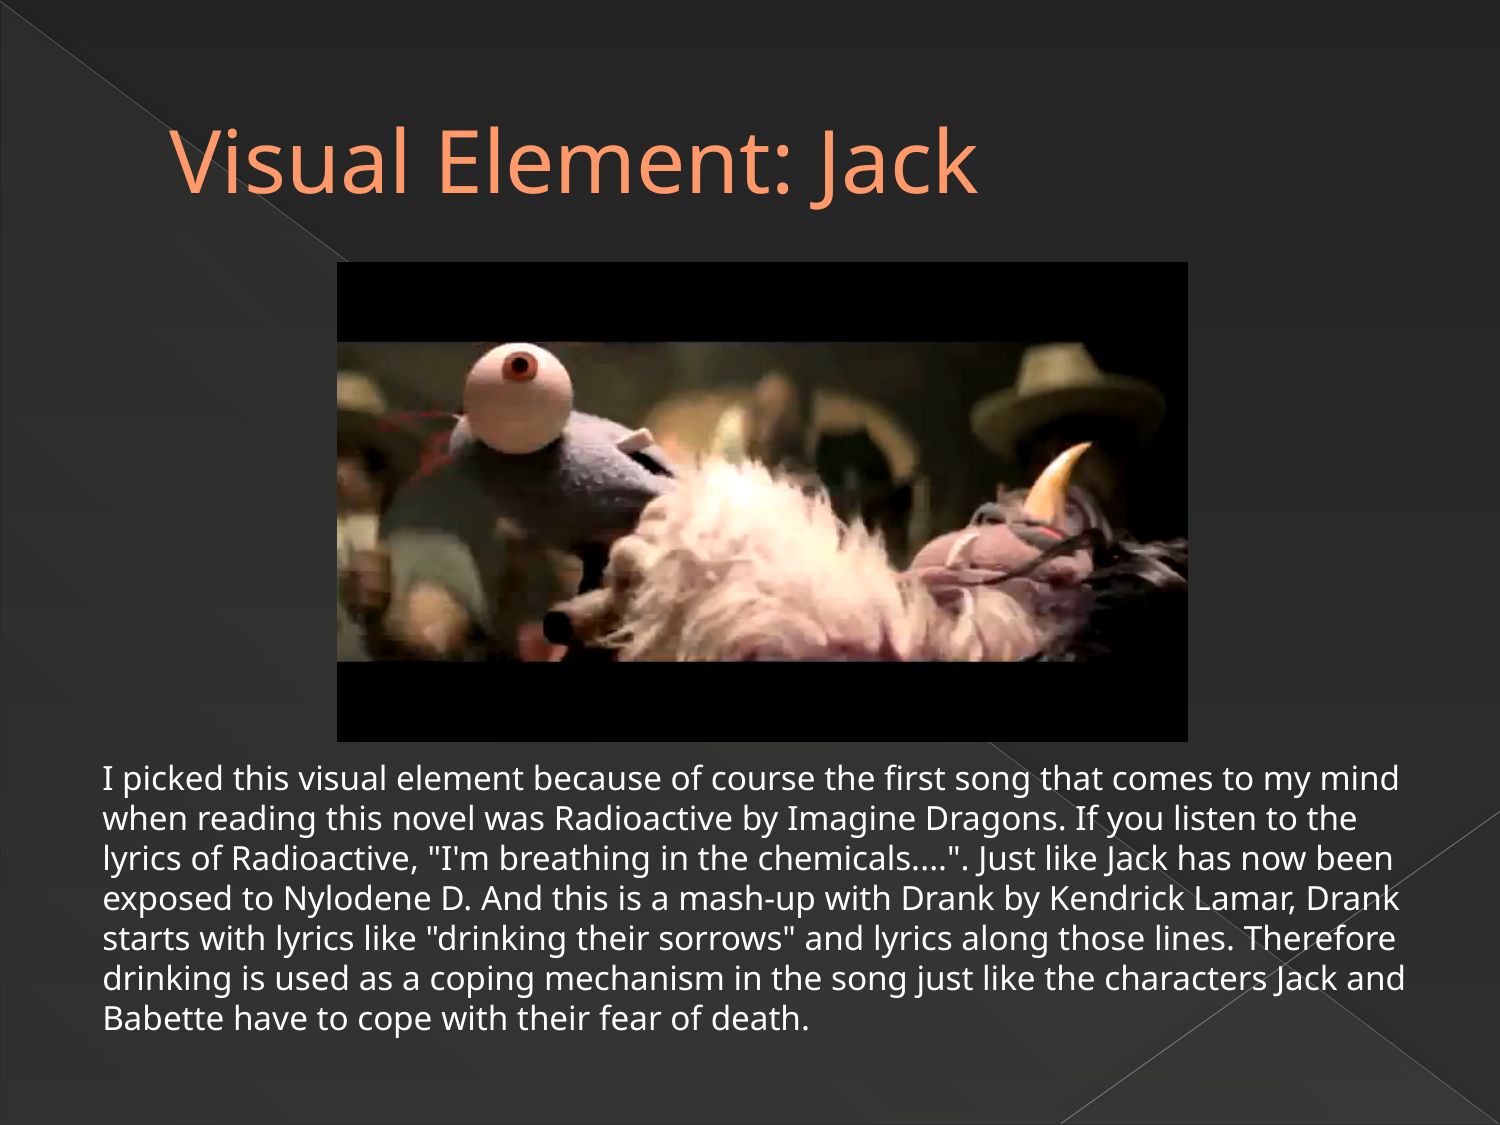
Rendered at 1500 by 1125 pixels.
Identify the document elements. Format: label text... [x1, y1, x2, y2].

text_box I picked this visual element because of course the first song that comes to my mind when reading this novel was Radioactive by Imagine Dragons. If you listen to the lyrics of Radioactive, "I'm breathing in the chemicals....". Just like Jack has now been exposed to Nylodene D. And this is a mash-up with Drank by Kendrick Lamar, Drank starts with lyrics like "drinking their sorrows" and lyrics along those lines. Therefore drinking is used as a coping mechanism in the song just like the characters Jack and Babette have to cope with their fear of death. [87, 749, 1438, 1045]
picture [337, 262, 1188, 742]
title Visual Element: Jack [75, 43, 1425, 274]
